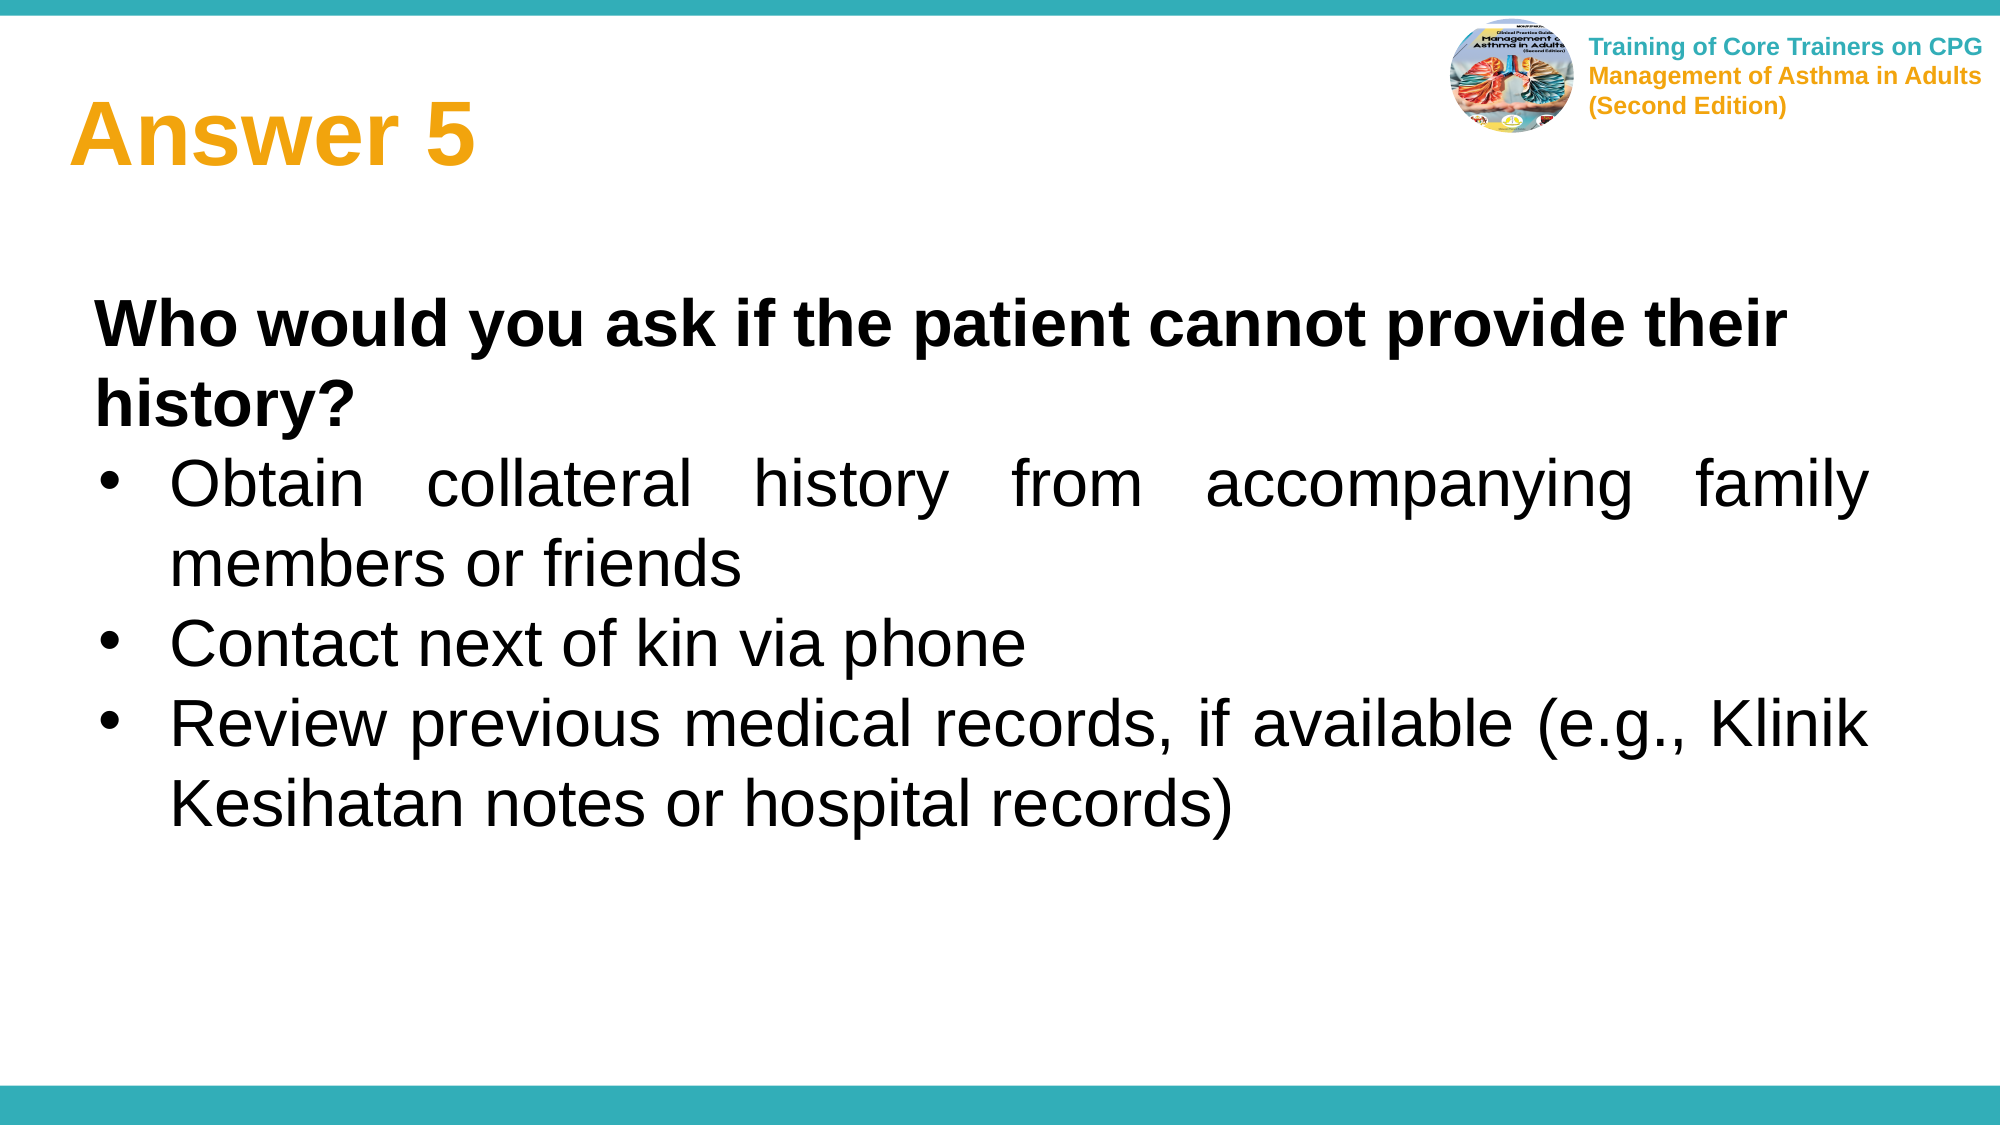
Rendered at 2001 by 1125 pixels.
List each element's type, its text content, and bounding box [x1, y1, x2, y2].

list Answer 5 [3, 65, 2000, 192]
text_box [1449, 18, 2000, 133]
text_box Who would you ask if the patient cannot provide their history? Obtain collateral history from accompanying family members or friends Contact next of kin via phone Review previous medical records, if available (e.g., Klinik Kesihatan notes or hospital records) [79, 272, 1886, 847]
